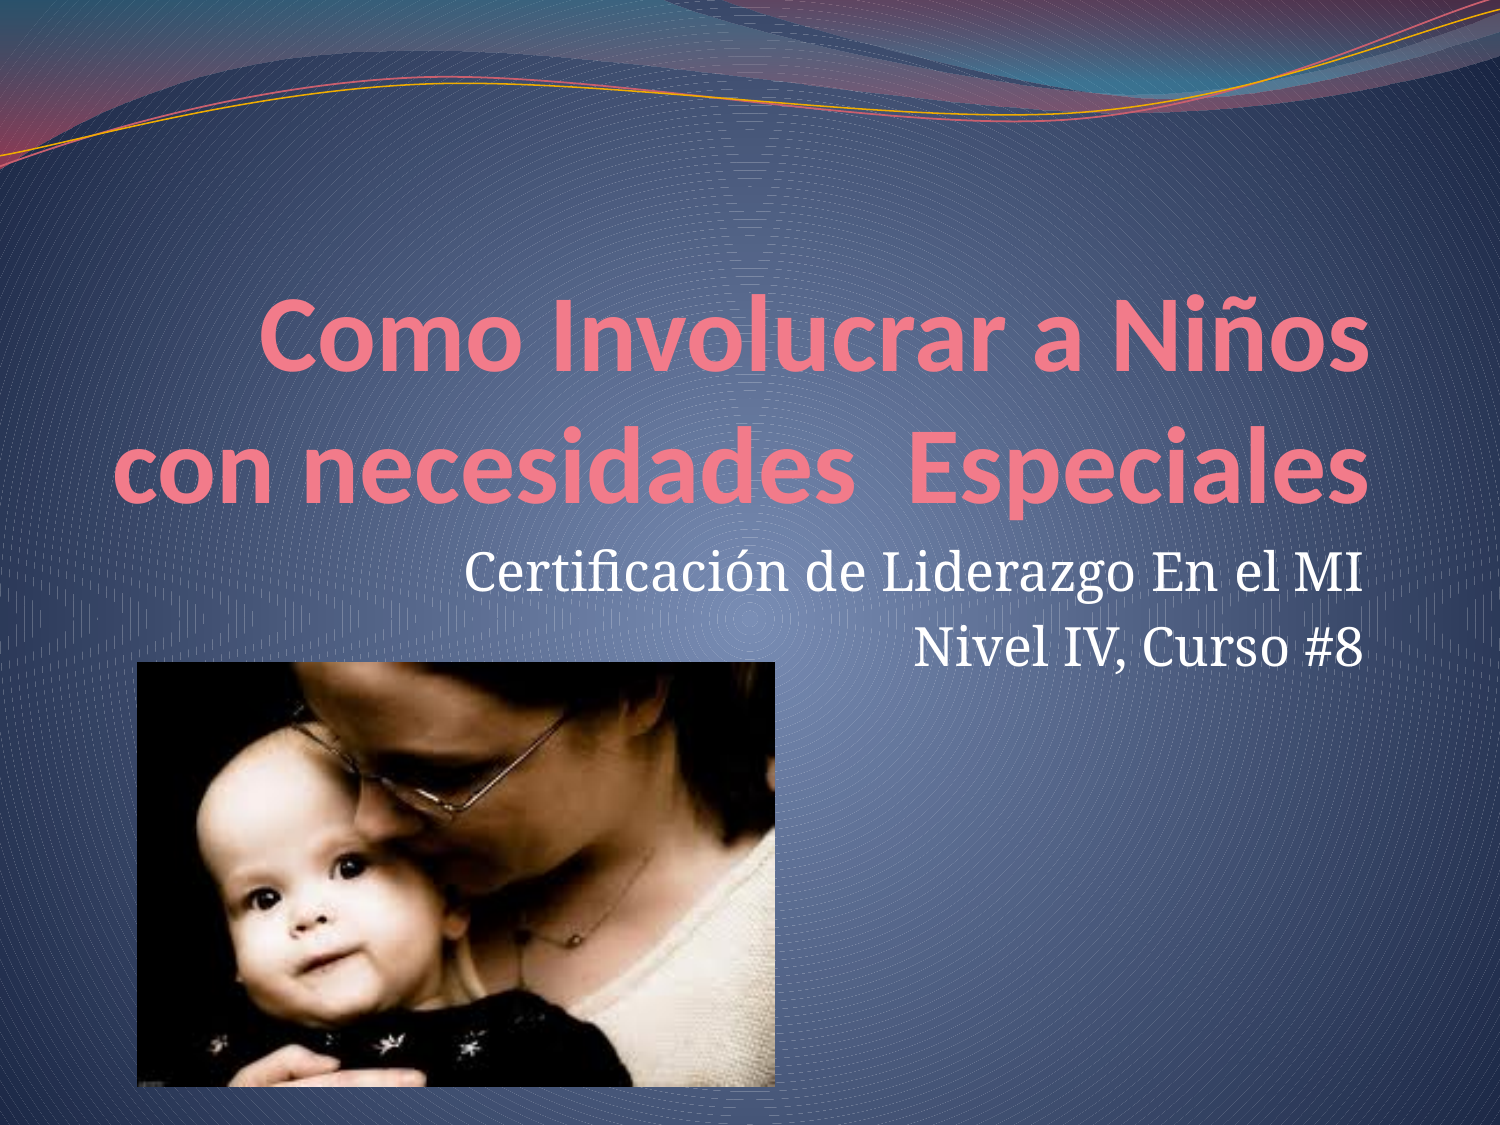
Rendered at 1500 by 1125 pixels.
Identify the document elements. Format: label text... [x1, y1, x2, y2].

title Como Involucrar a Niños con necesidades Especiales [87, 224, 1376, 525]
subtitle Certificación de Liderazgo En el MI Nivel IV, Curso #8 [87, 529, 1376, 818]
picture [137, 662, 776, 1087]
